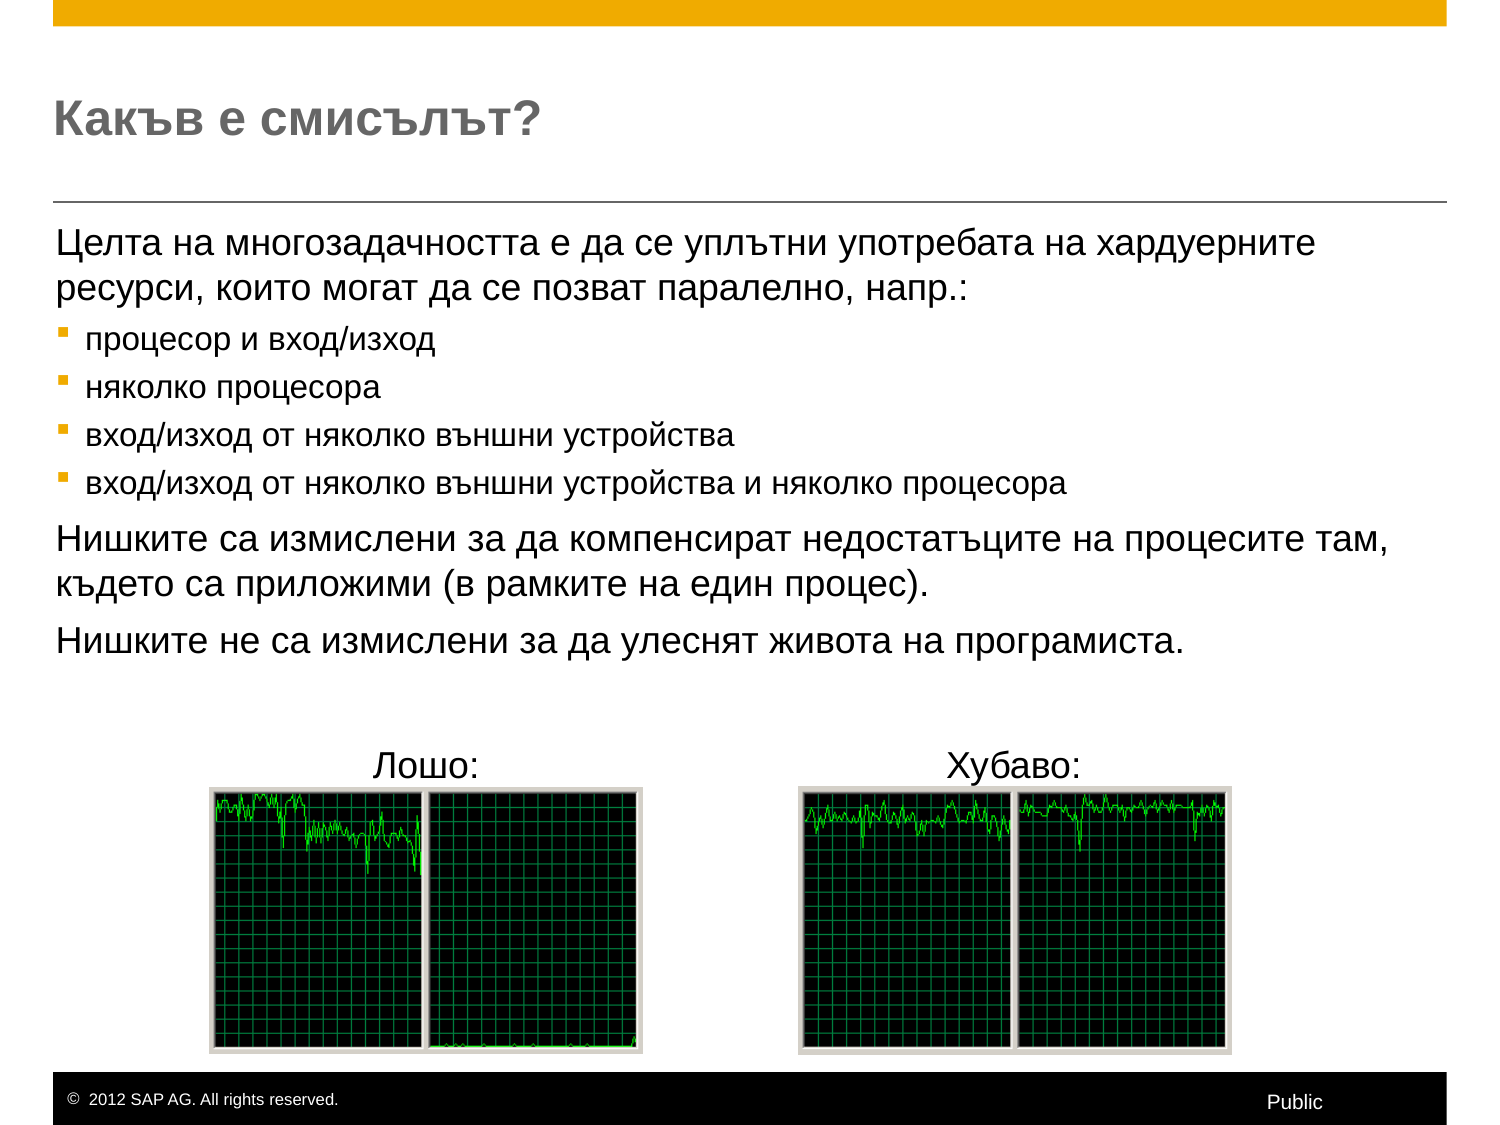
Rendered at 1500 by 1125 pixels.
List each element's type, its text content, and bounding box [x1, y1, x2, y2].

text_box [209, 740, 644, 1054]
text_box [797, 740, 1232, 1055]
list Целта на многозадачността е да се уплътни употребата на хардуерните ресурси, които могат да се позват паралелно, напр.: процесор и вход/изход няколко процесора вход/изход от няколко външни устройства вход/изход от няколко външни устройства и няколко процесора Нишките са измислени за да компенсират недостатъците на процесите там, където са приложими (в рамките на един процес). Нишките не са измислени за да улеснят живота на програмиста. [55, 218, 1450, 672]
title Какъв е смисълът? [53, 53, 1447, 178]
